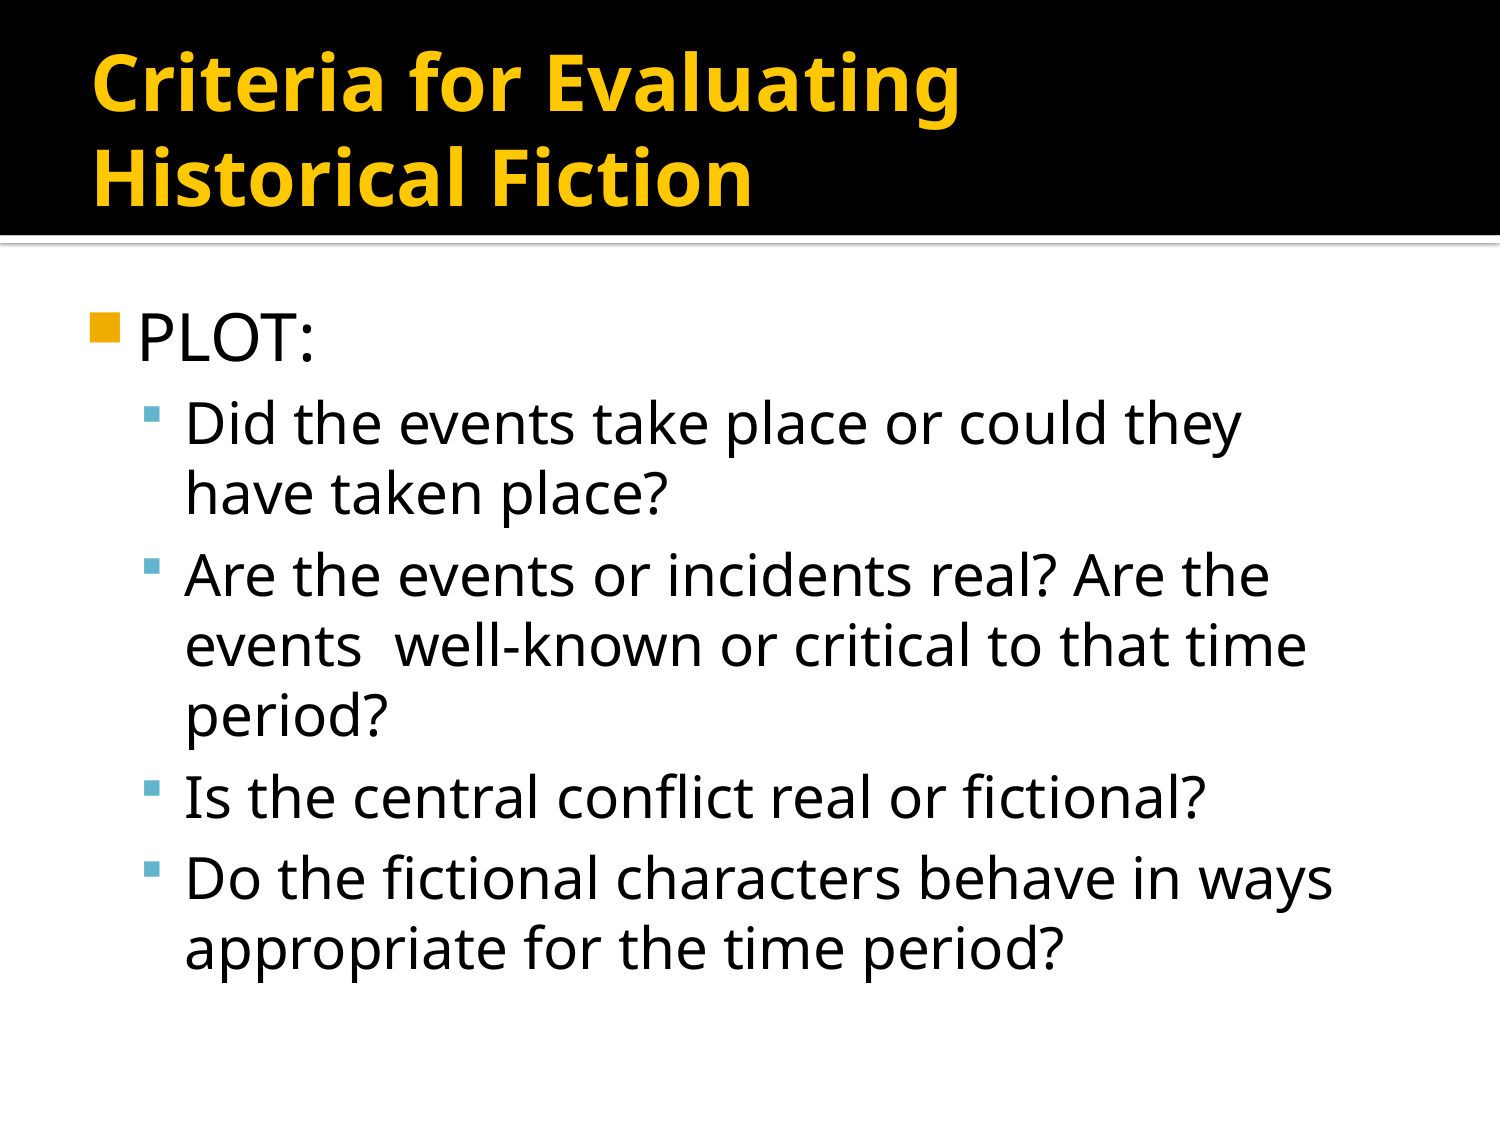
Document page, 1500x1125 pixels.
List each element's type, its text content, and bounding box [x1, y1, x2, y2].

title Criteria for Evaluating Historical Fiction [75, 24, 1425, 231]
text_box PLOT: Did the events take place or could they have taken place? Are the events or incidents real? Are the events well-known or critical to that time period? Is the central conflict real or fictional? Do the fictional characters behave in ways appropriate for the time period? [49, 287, 1400, 1047]
